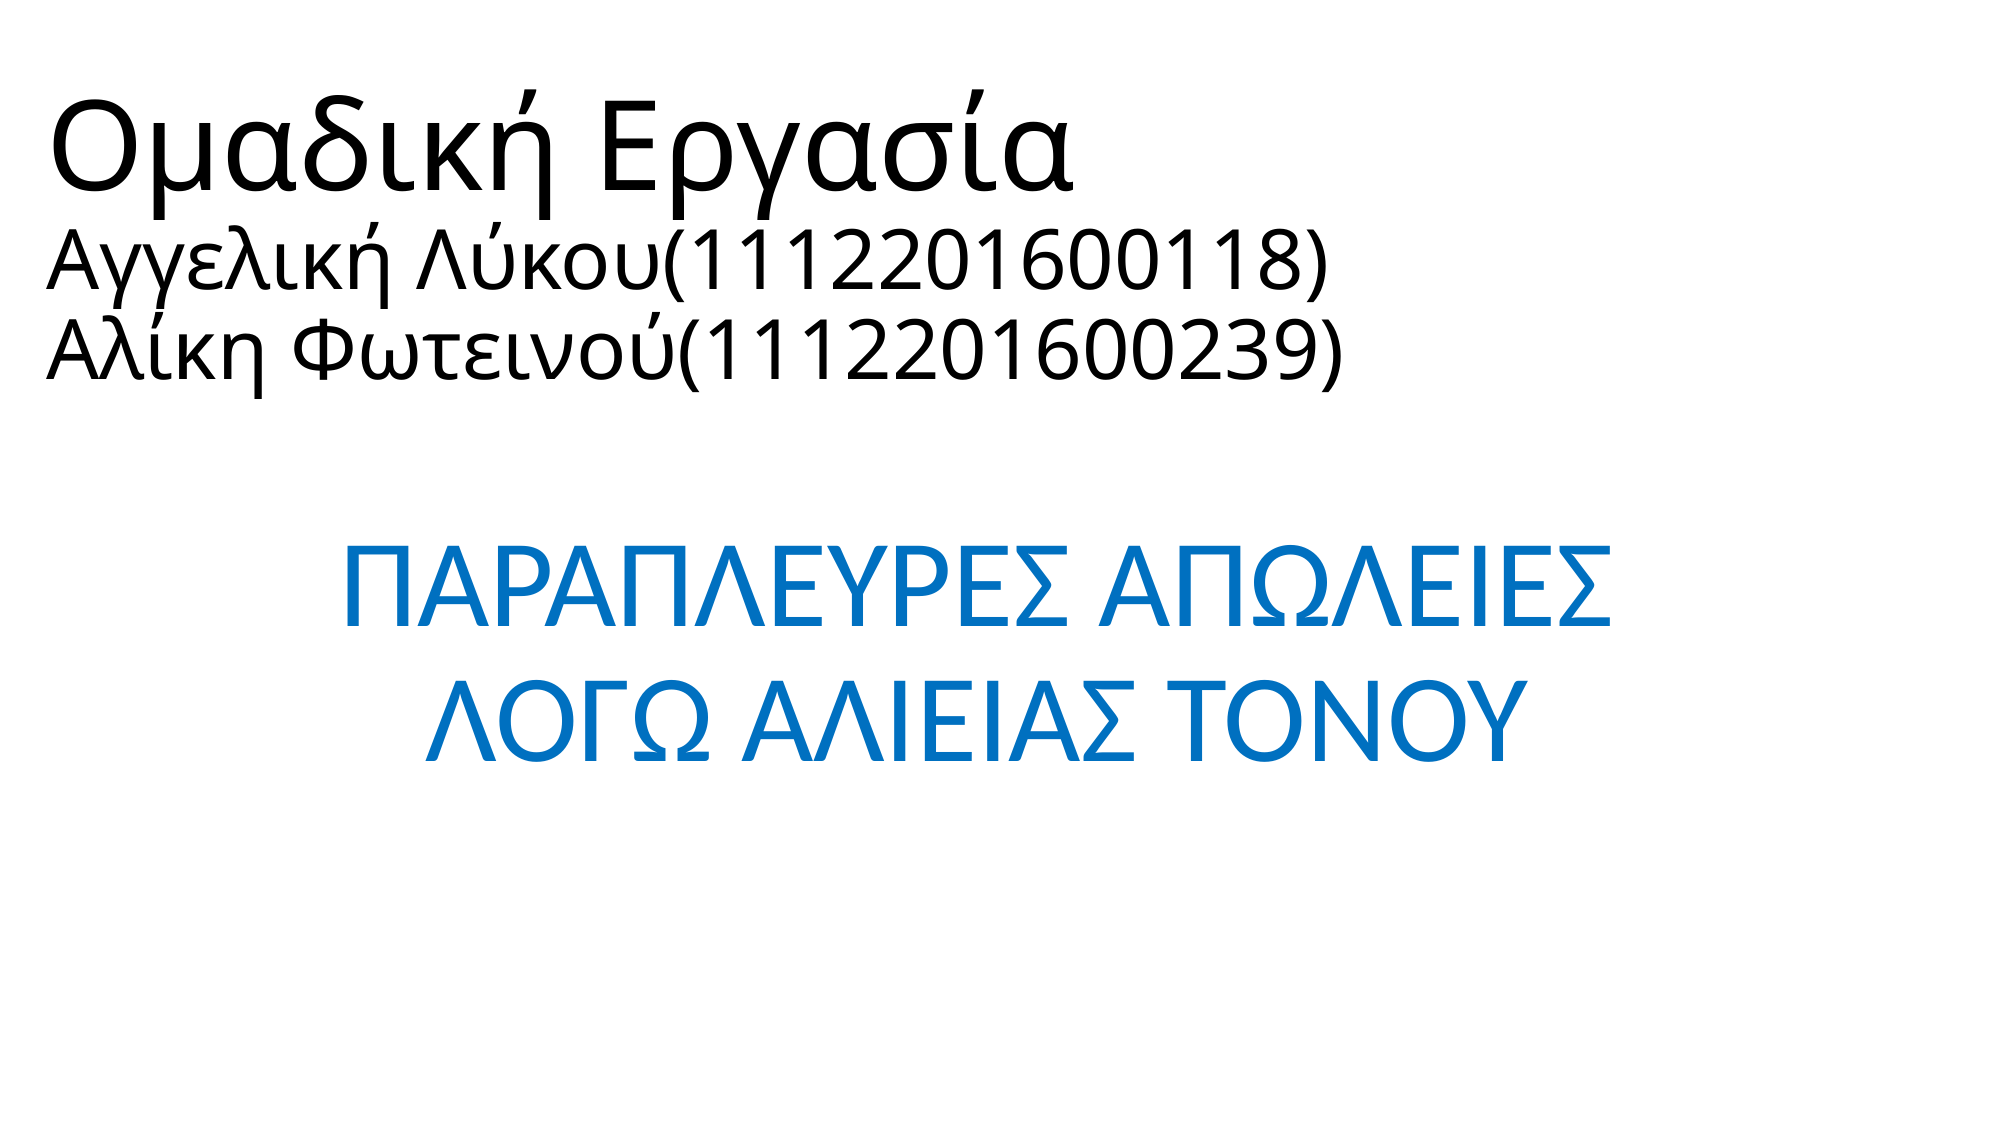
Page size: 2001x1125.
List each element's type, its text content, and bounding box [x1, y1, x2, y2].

subtitle ΠΑΡΑΠΛΕΥΡΕΣ ΑΠΩΛΕΙΕΣ ΛΟΓΩ ΑΛΙΕΙΑΣ ΤΟΝΟΥ [227, 511, 1728, 783]
title Ομαδική Εργασία Αγγελική Λύκου(1112201600118) Αλίκη Φωτεινού(1112201600239) [31, 13, 1532, 405]
